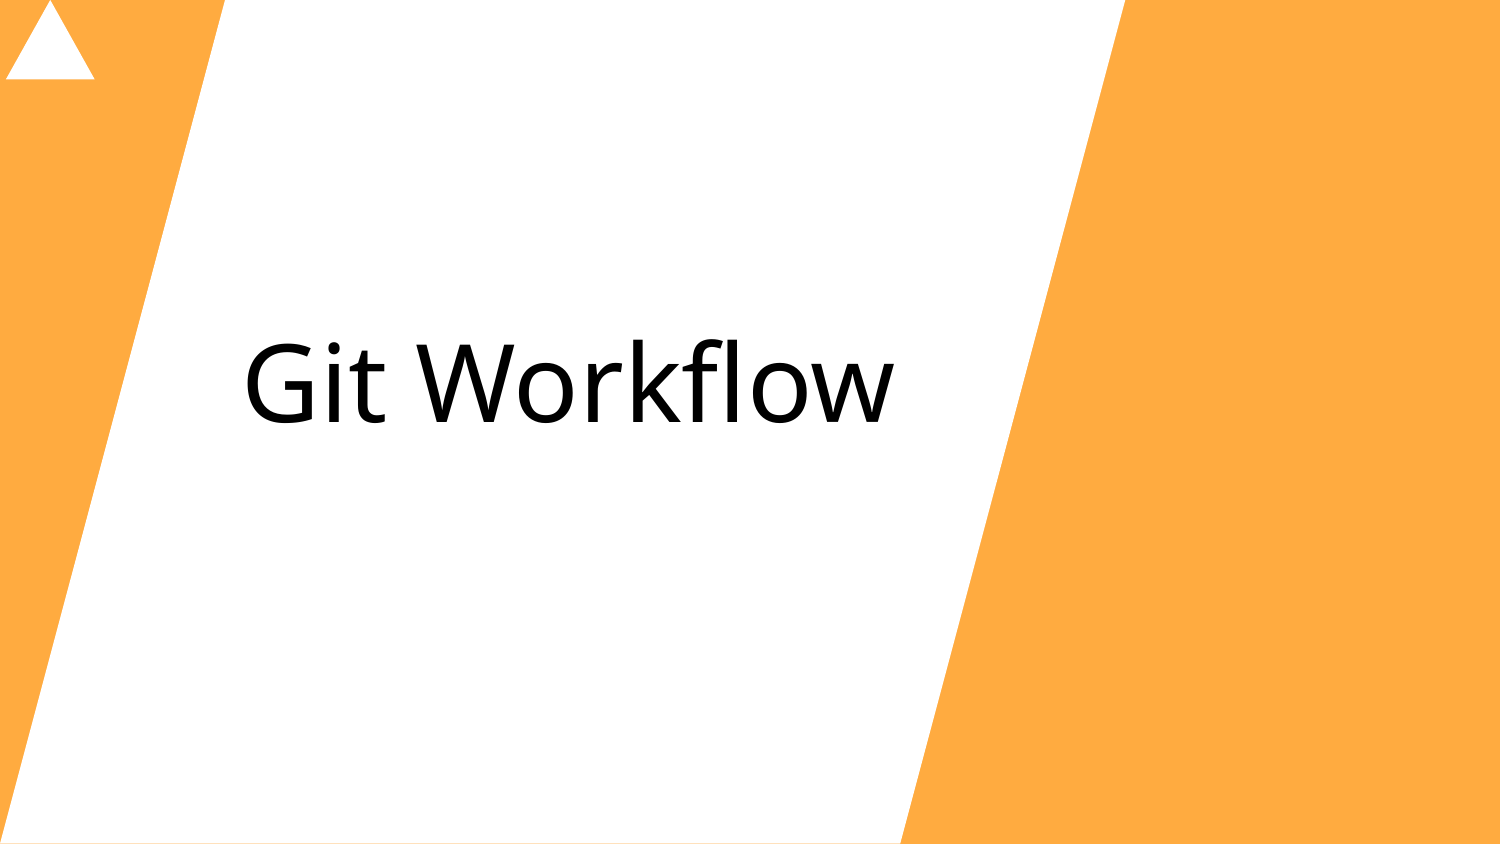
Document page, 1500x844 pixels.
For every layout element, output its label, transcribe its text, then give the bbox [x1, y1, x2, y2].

title Git Workflow [13, 45, 1124, 459]
